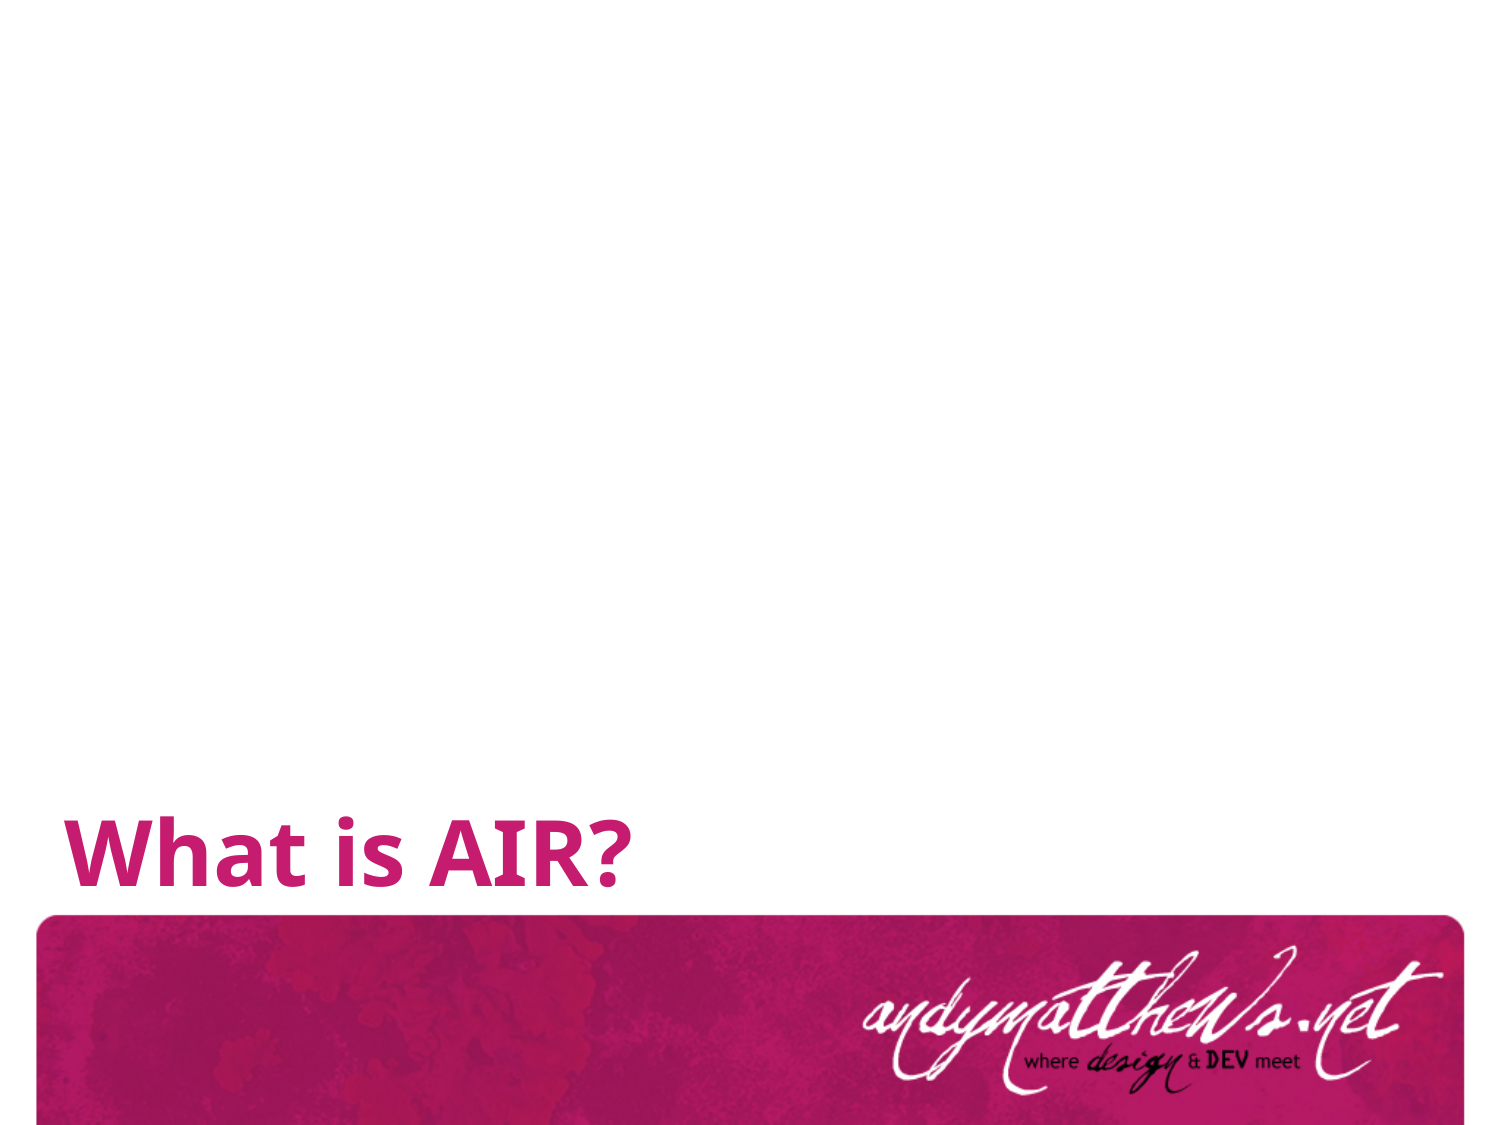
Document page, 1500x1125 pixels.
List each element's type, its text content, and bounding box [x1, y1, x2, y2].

picture [0, 0, 1500, 1125]
text_box What is AIR? [50, 159, 1450, 913]
